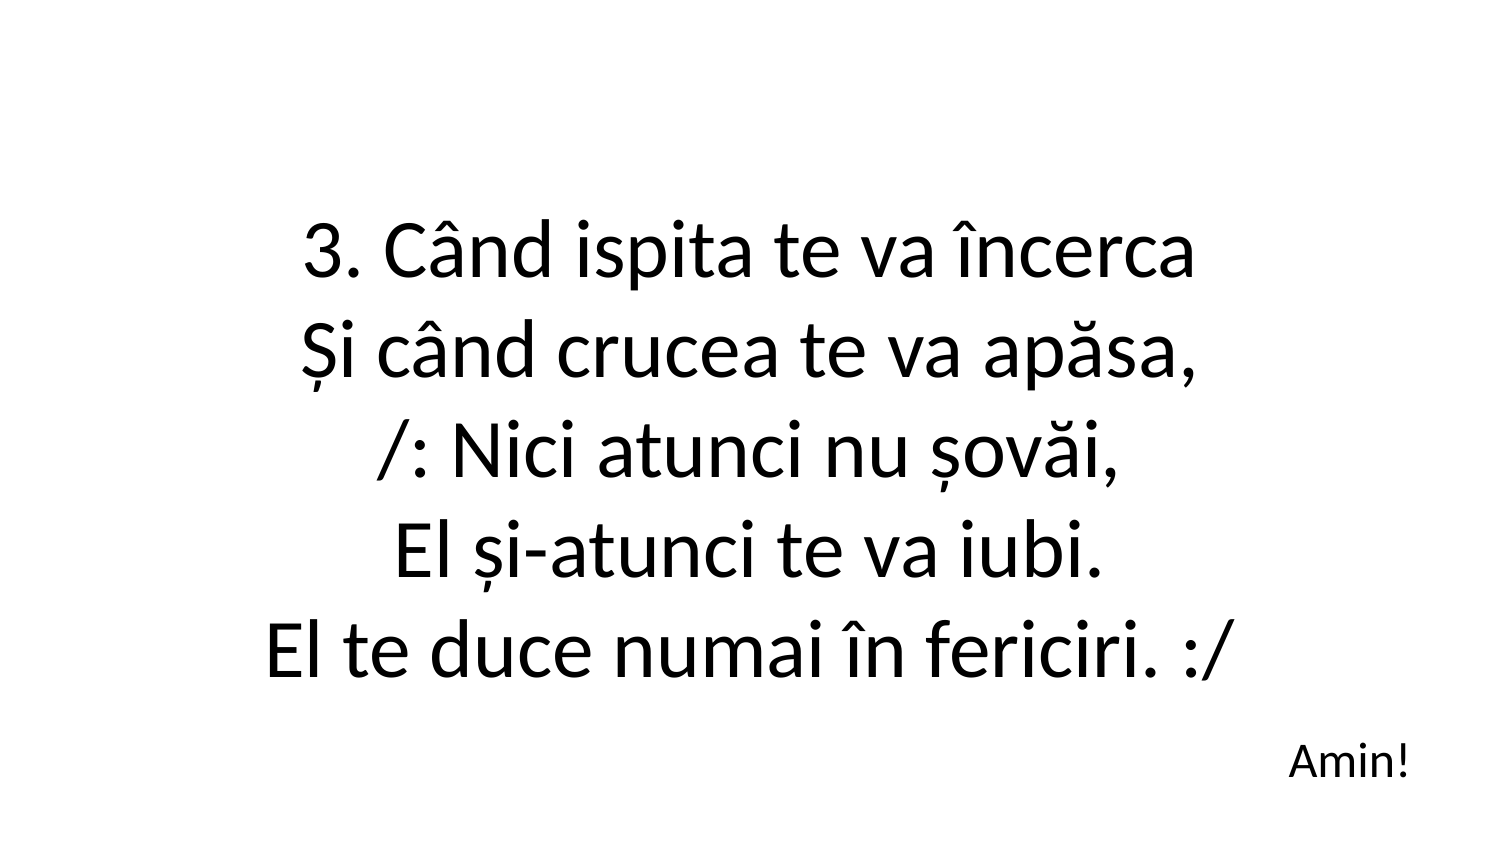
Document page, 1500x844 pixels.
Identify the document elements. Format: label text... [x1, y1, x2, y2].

text_box Amin! [1273, 674, 1427, 795]
text_box 3. Când ispita te va încerca Și când crucea te va apăsa, /: Nici atunci nu șovăi, El și-atunci te va iubi. El te duce numai în fericiri. :/ [249, 142, 1251, 702]
